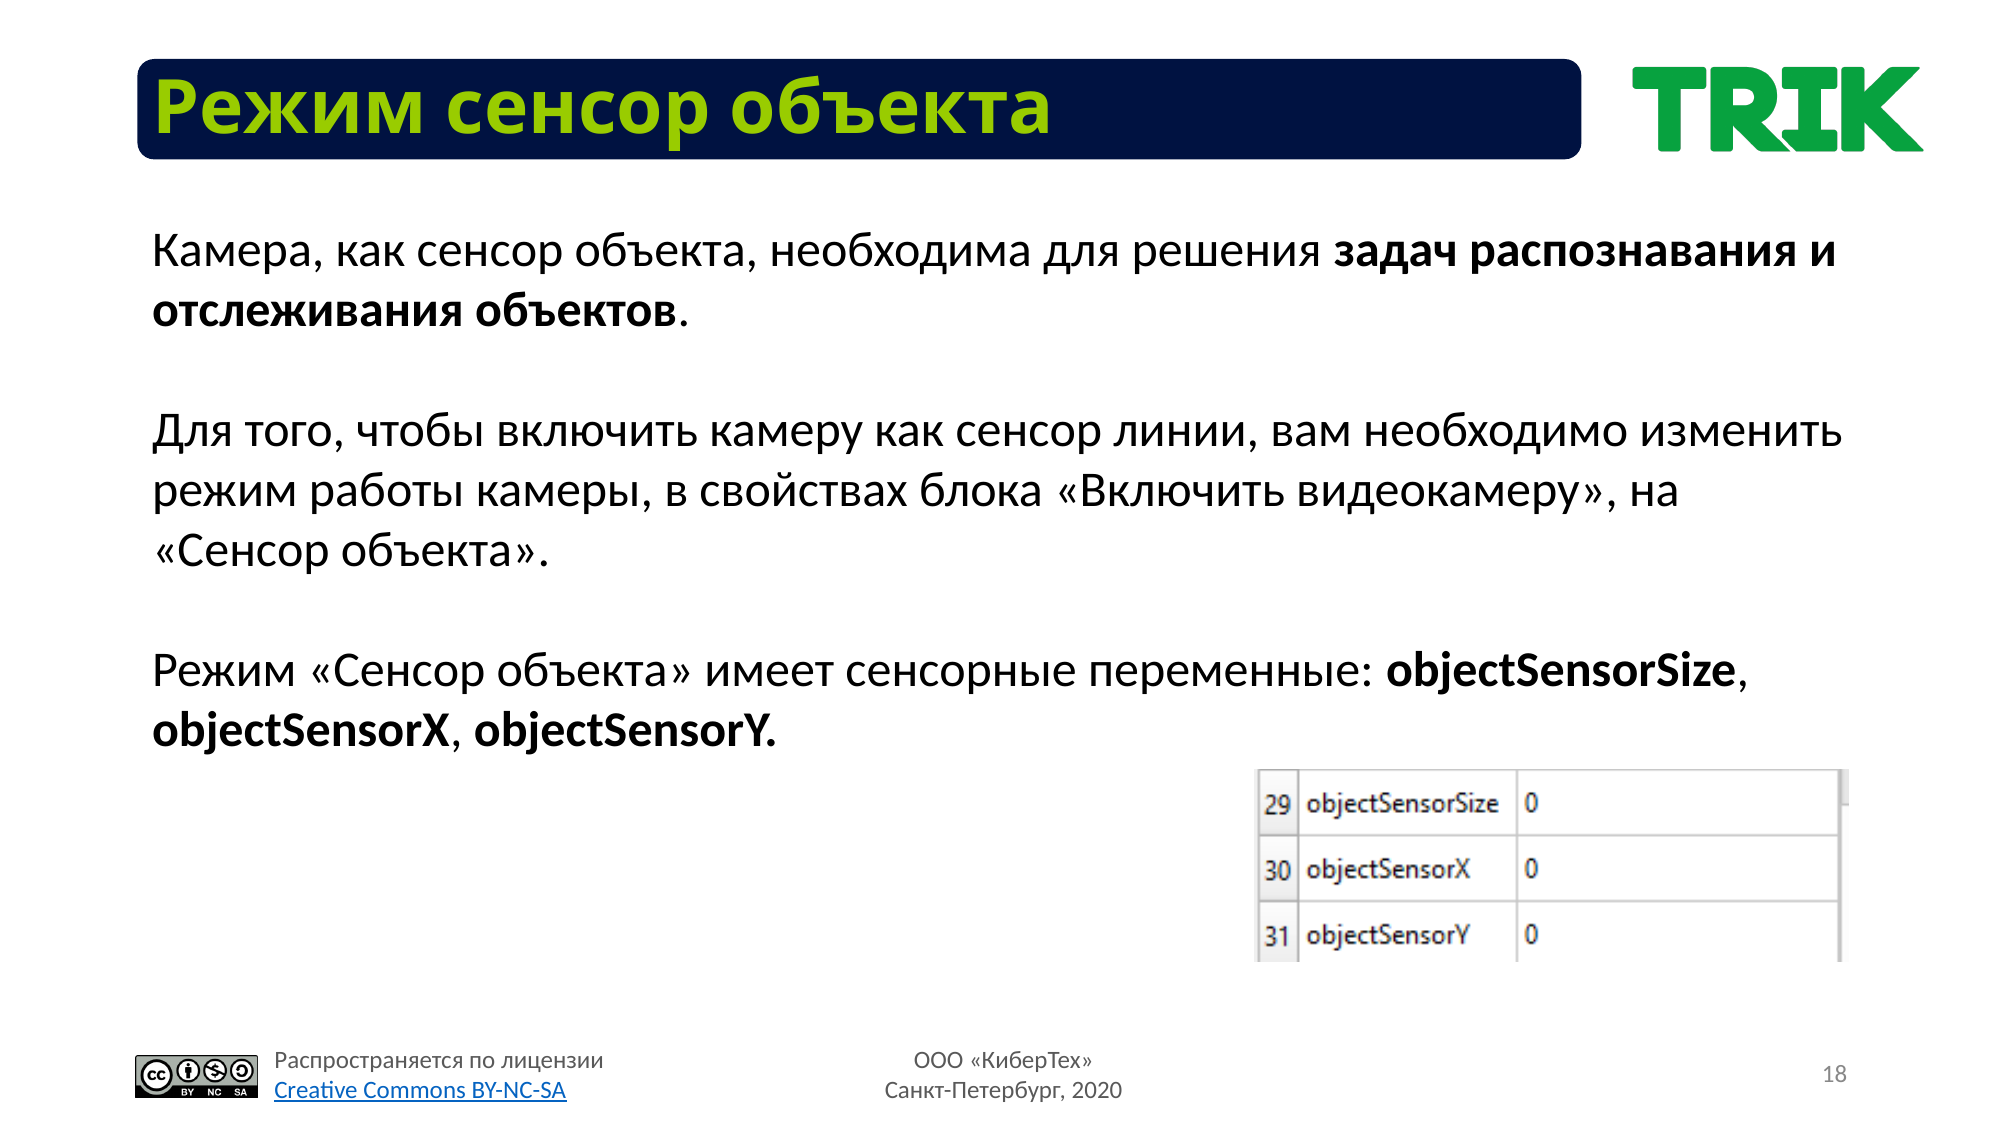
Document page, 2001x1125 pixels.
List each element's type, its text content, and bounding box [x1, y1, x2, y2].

picture [135, 1055, 258, 1098]
slide_number 18 [1412, 1042, 1863, 1103]
picture [1631, 64, 1924, 154]
title Режим сенсор объекта [137, 61, 1582, 163]
picture [1254, 769, 1849, 962]
text_box Камера, как сенсор объекта, необходима для решения задач распознавания и отслеживания объектов. Для того, чтобы включить камеру как сенсор линии, вам необходимо изменить режим работы камеры, в свойствах блока «Включить видеокамеру», на «Сенсор объекта». Режим «Сенсор объекта» имеет сенсорные переменные: objectSensorSize, objectSensorX, objectSensorY. [137, 208, 1863, 764]
